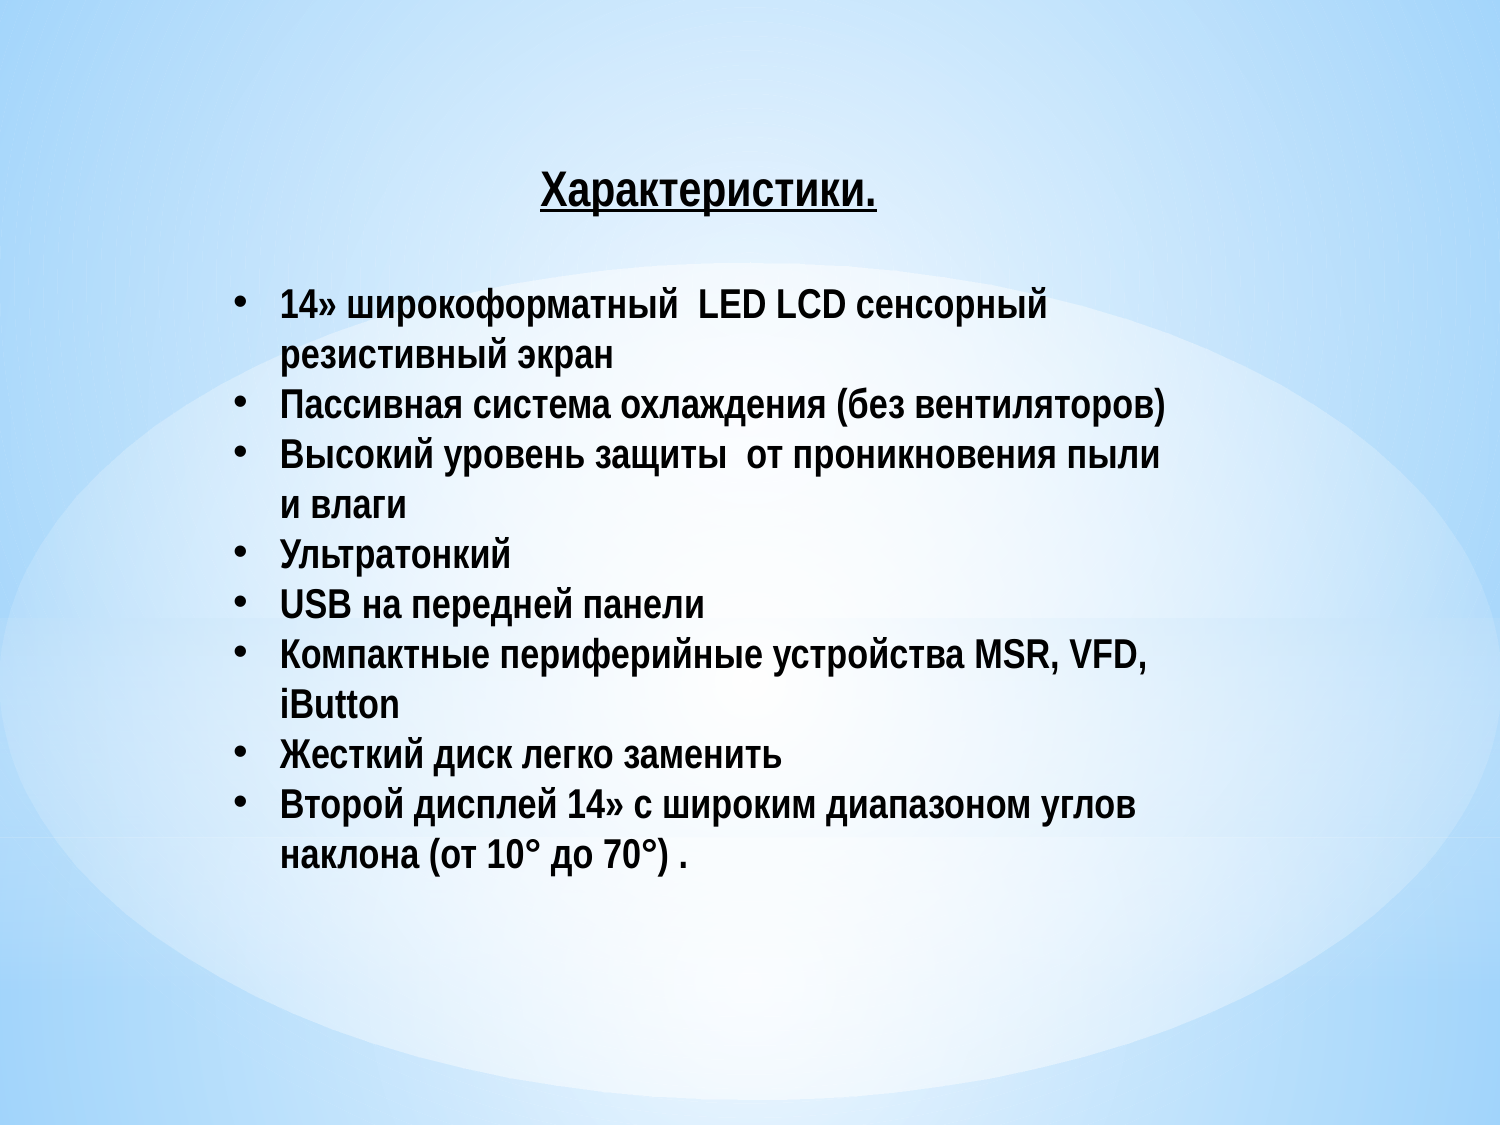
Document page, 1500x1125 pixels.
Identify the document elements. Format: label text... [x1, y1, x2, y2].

text_box Характеристики. 14» широкоформатный LED LCD сенсорный резистивный экран Пассивная система охлаждения (без вентиляторов) Высокий уровень защиты от проникновения пыли и влаги Ультратонкий USB на передней панели Компактные периферийные устройства MSR, VFD, iButton Жесткий диск легко заменить Второй дисплей 14» с широким диапазоном углов наклона (от 10° до 70°) . [218, 148, 1199, 929]
